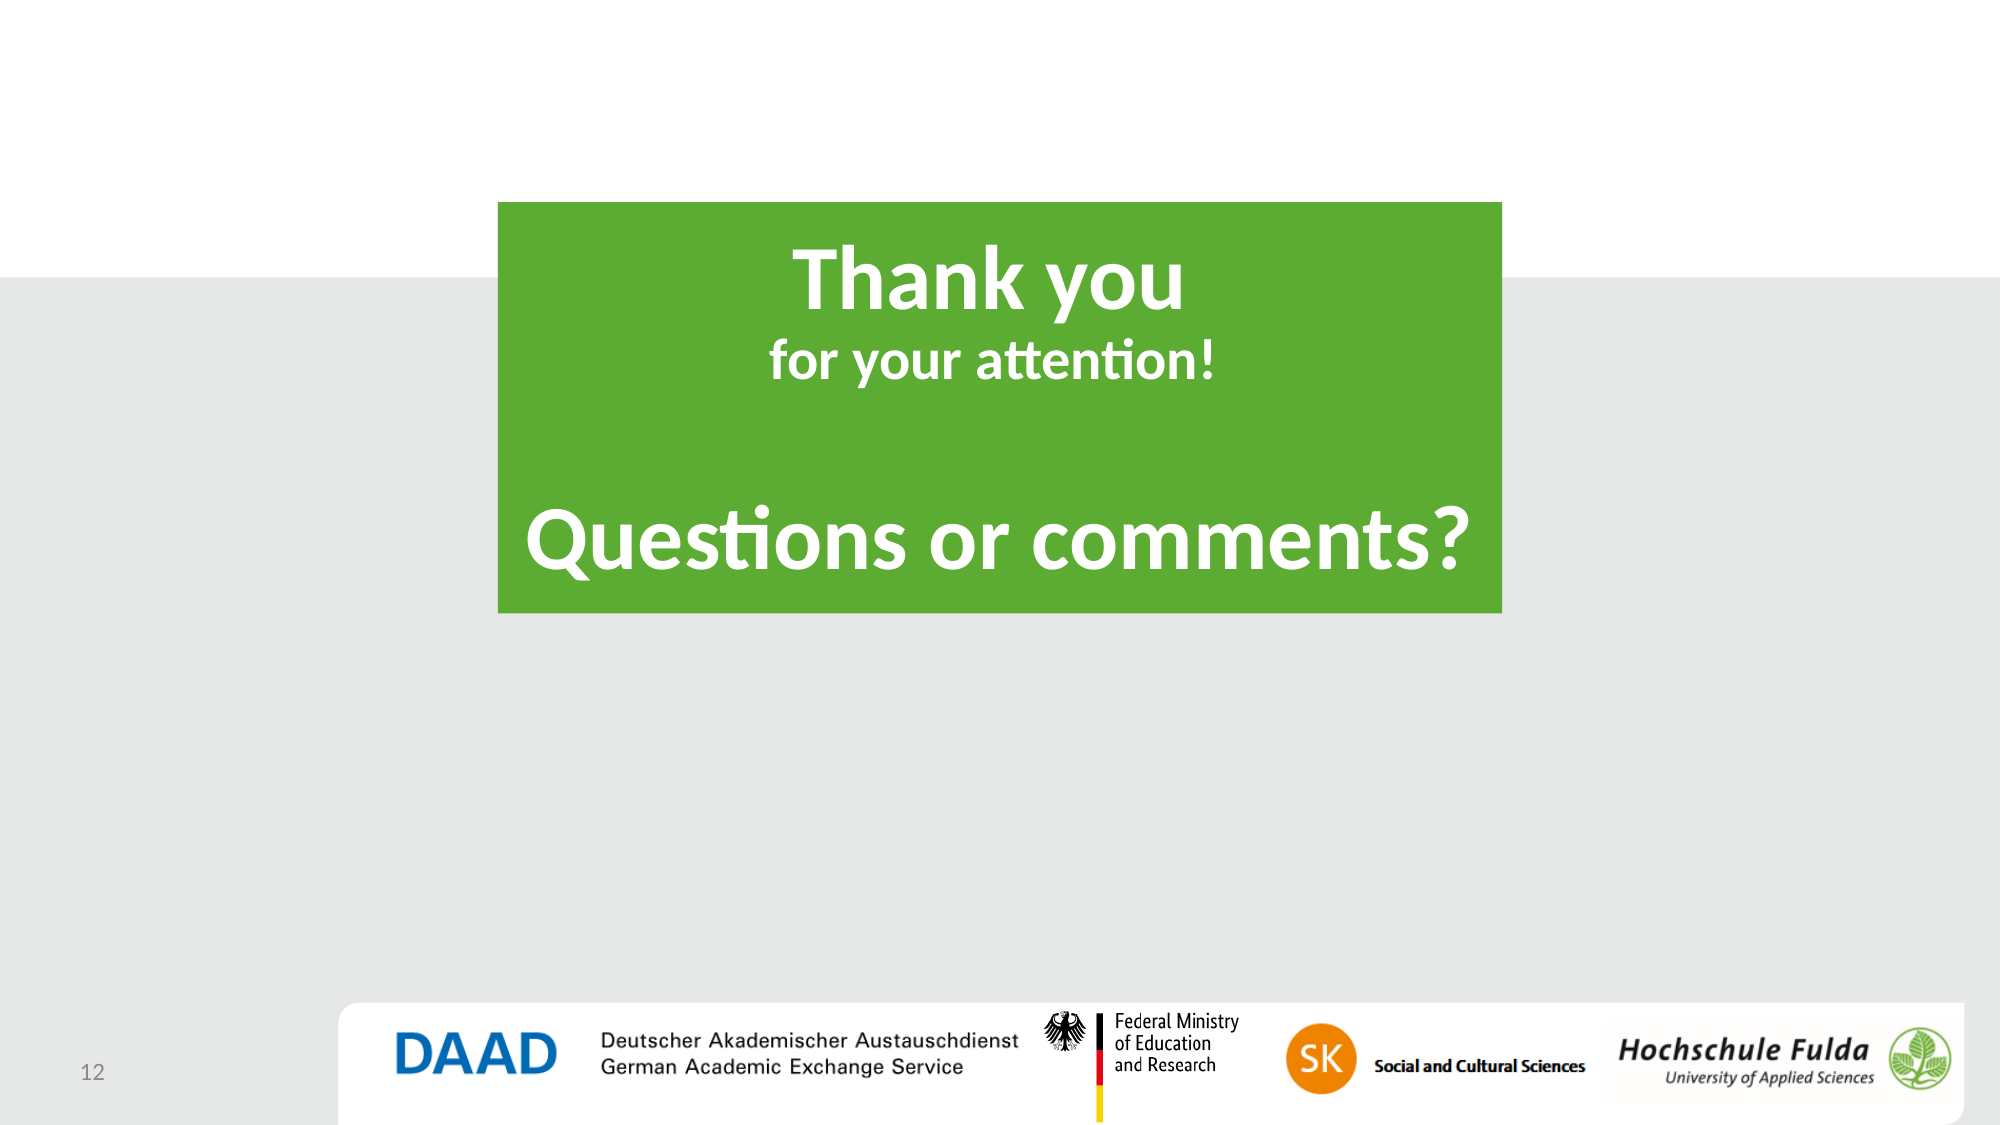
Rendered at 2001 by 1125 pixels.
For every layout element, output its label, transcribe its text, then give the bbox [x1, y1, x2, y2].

slide_number 12 [3, 1040, 121, 1101]
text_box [338, 1002, 1965, 1125]
title Thank you for your attention! Questions or comments? [497, 202, 1503, 614]
